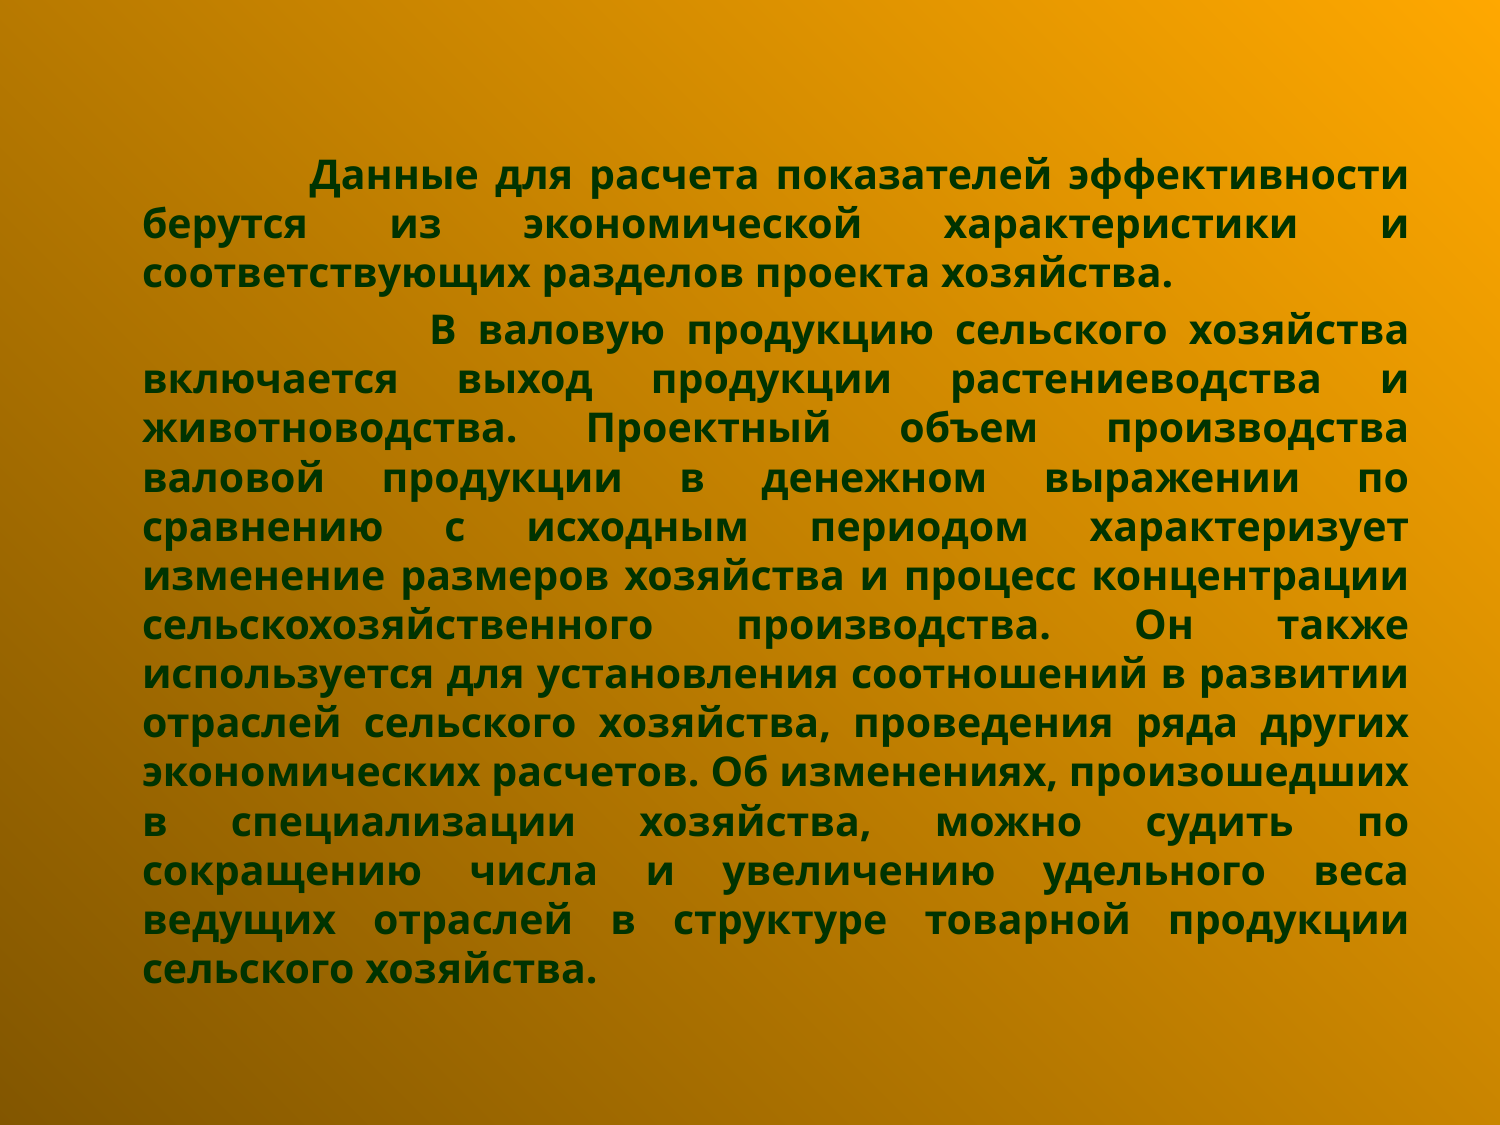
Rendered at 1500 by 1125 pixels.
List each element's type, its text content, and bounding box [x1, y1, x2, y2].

list Данные для расчета показателей эффективности берутся из экономической характеристики и соответствующих разделов проекта хозяйства. В валовую продукцию сельского хозяйства включается выход продукции растениеводства и животноводства. Проектный объем производства валовой продукции в денежном выражении по сравнению с исходным периодом характеризует изменение размеров хозяйства и процесс концентрации сельскохозяйственного производства. Он также используется для установления соотношений в развитии отраслей сельского хозяйства, проведения ряда других экономических расчетов. Об изменениях, произошедших в специализации хозяйства, можно судить по сокращению числа и увеличению удельного веса ведущих отраслей в структуре товарной продукции сельского хозяйства. [75, 140, 1425, 1005]
